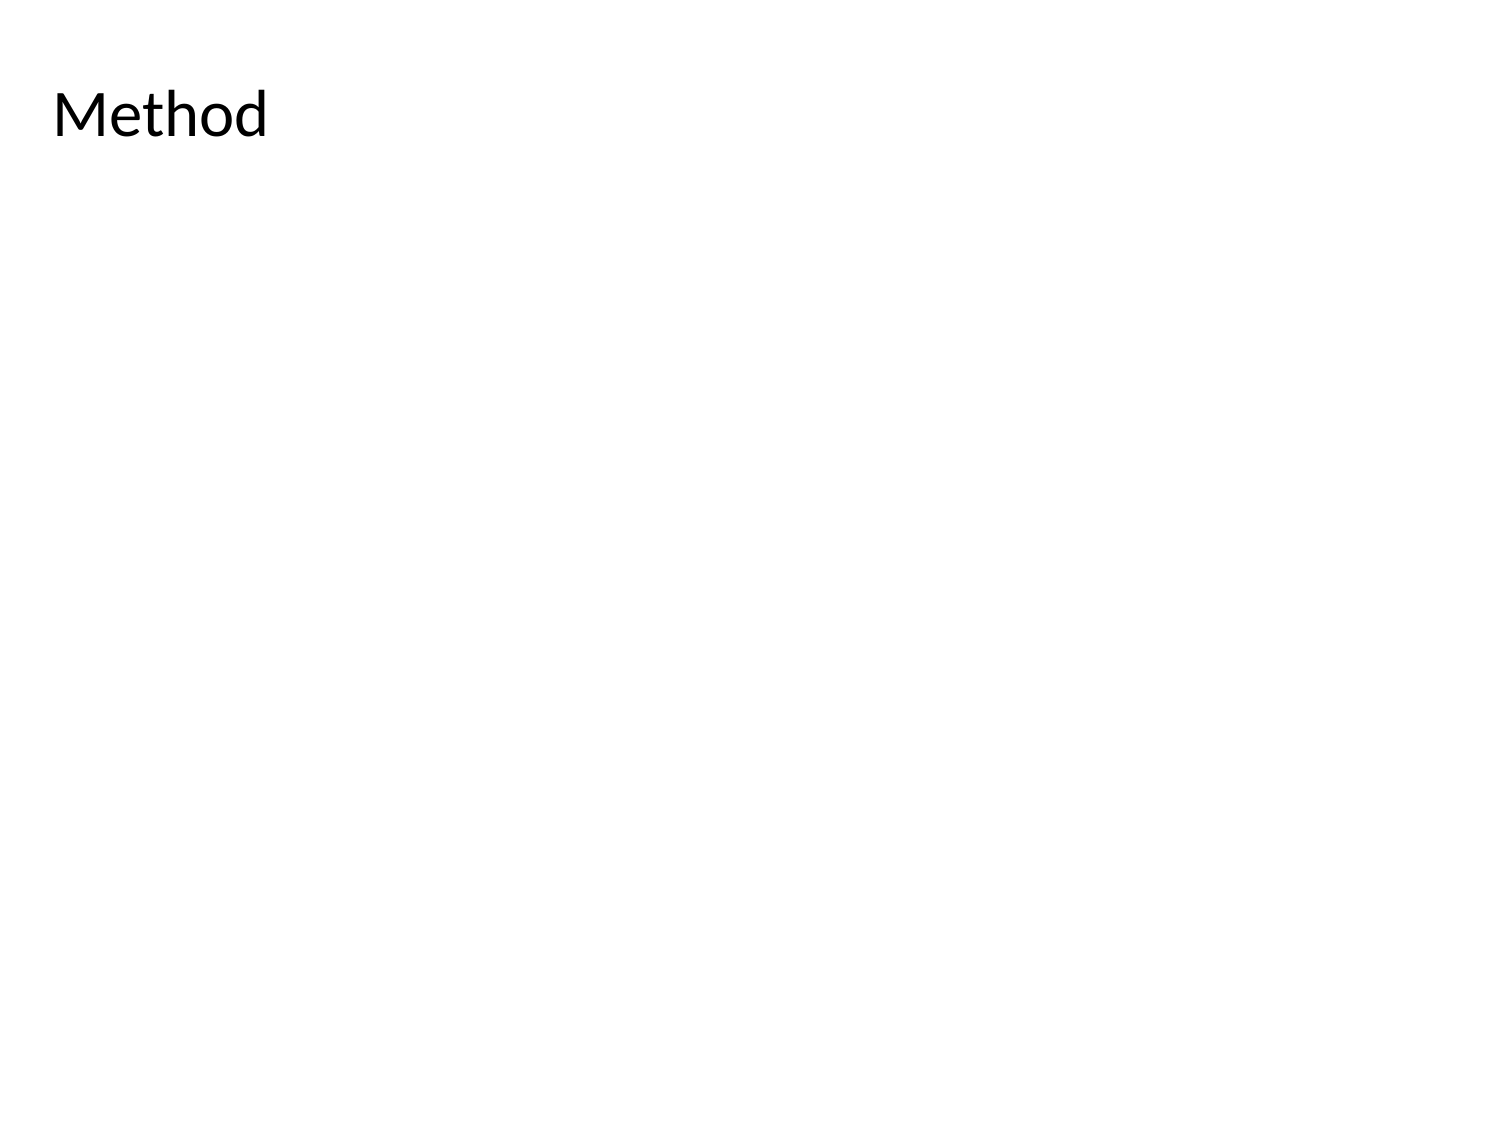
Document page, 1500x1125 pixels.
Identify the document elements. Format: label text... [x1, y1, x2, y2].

text_box Method [37, 62, 500, 158]
